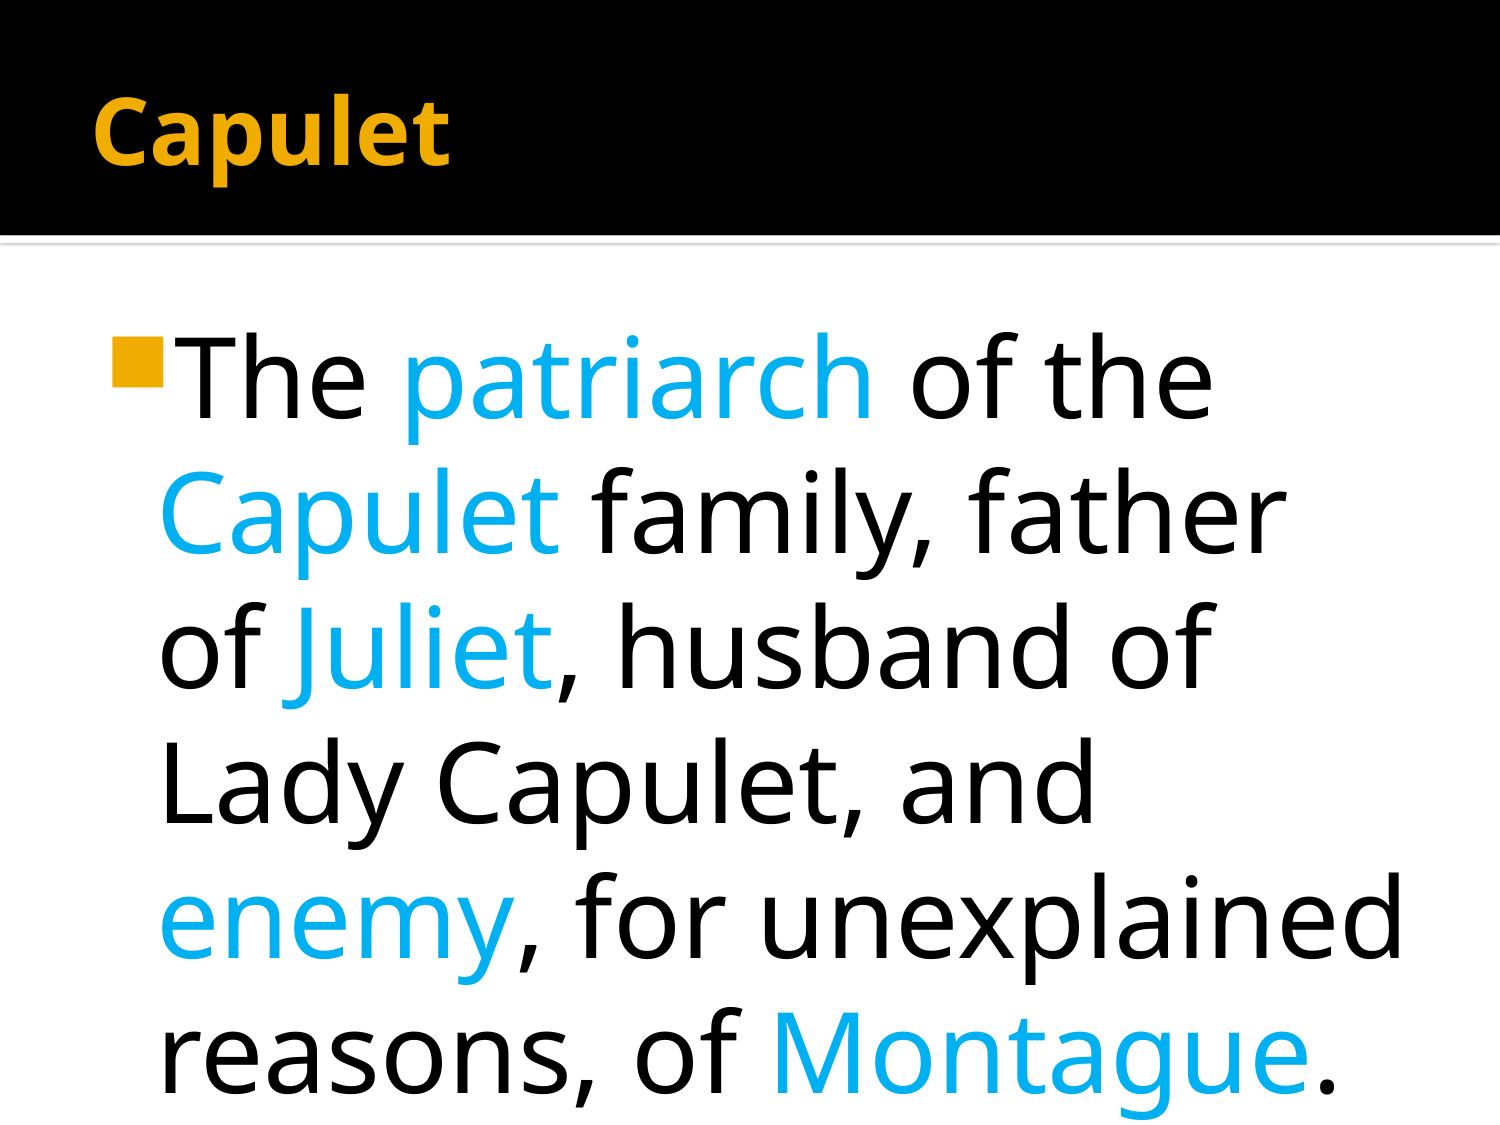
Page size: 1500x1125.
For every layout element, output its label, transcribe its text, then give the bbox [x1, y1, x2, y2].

list The patriarch of the Capulet family, father of Juliet, husband of Lady Capulet, and enemy, for unexplained reasons, of Montague. [75, 291, 1425, 1050]
title Capulet [75, 25, 1425, 231]
